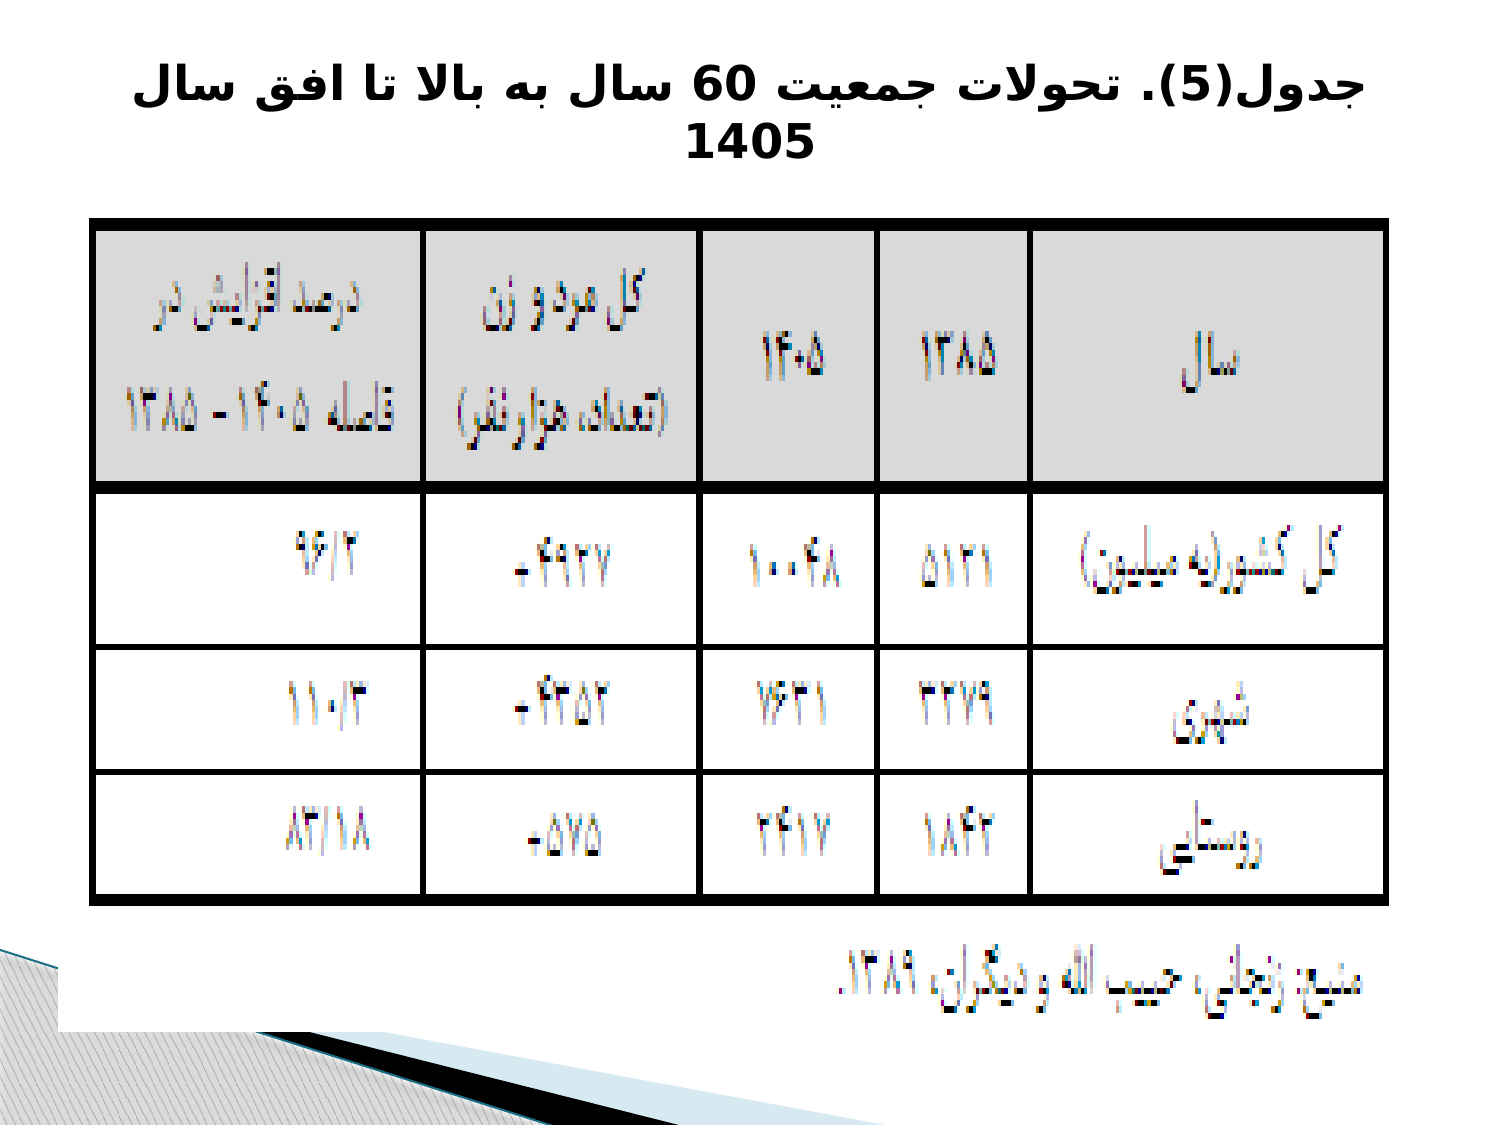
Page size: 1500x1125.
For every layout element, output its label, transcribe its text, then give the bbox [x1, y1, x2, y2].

title جدول(5). تحولات جمعيت 60 سال به بالا تا افق سال 1405 [75, 45, 1425, 183]
picture [58, 175, 1419, 1032]
